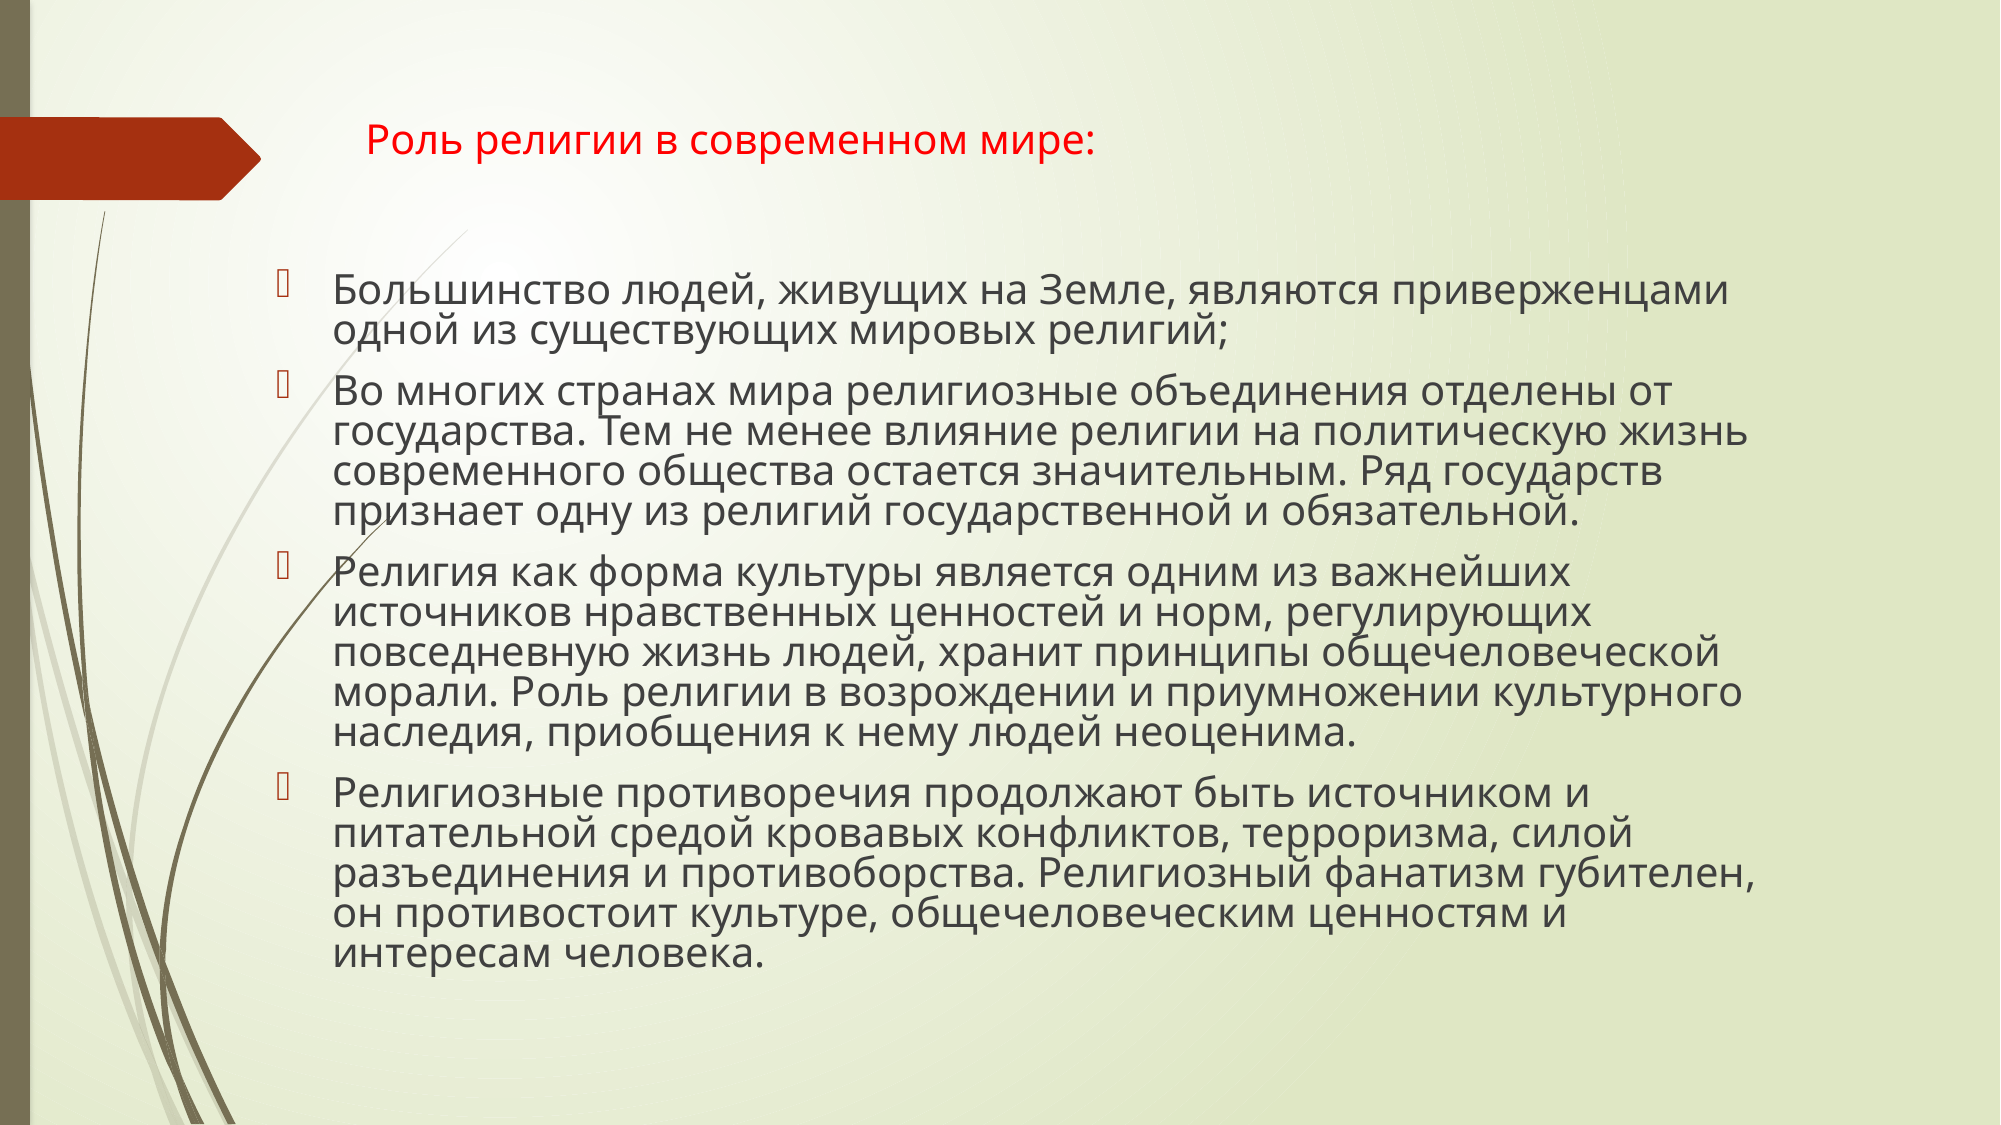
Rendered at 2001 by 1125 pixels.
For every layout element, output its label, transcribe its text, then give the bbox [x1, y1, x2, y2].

title Роль религии в современном мире: [350, 66, 1575, 220]
list Большинство людей, живущих на Земле, являются приверженцами одной из существующих мировых религий; Во многих странах мира религиозные объединения отделены от государства. Тем не менее влияние религии на политическую жизнь современного общества остается значительным. Ряд государств признает одну из религий государственной и обязательной. Религия как форма культуры является одним из важнейших источников нравственных ценностей и норм, регулирующих повседневную жизнь людей, хранит принципы общечеловеческой морали. Роль религии в возрождении и приумножении культурного наследия, приобщения к нему людей неоценима. Религиозные противоречия продолжают быть источником и питательной средой кровавых конфликтов, терроризма, силой разъединения и противоборства. Религиозный фанатизм губителен, он противостоит культуре, общечеловеческим ценностям и интересам человека. [260, 265, 1780, 1000]
